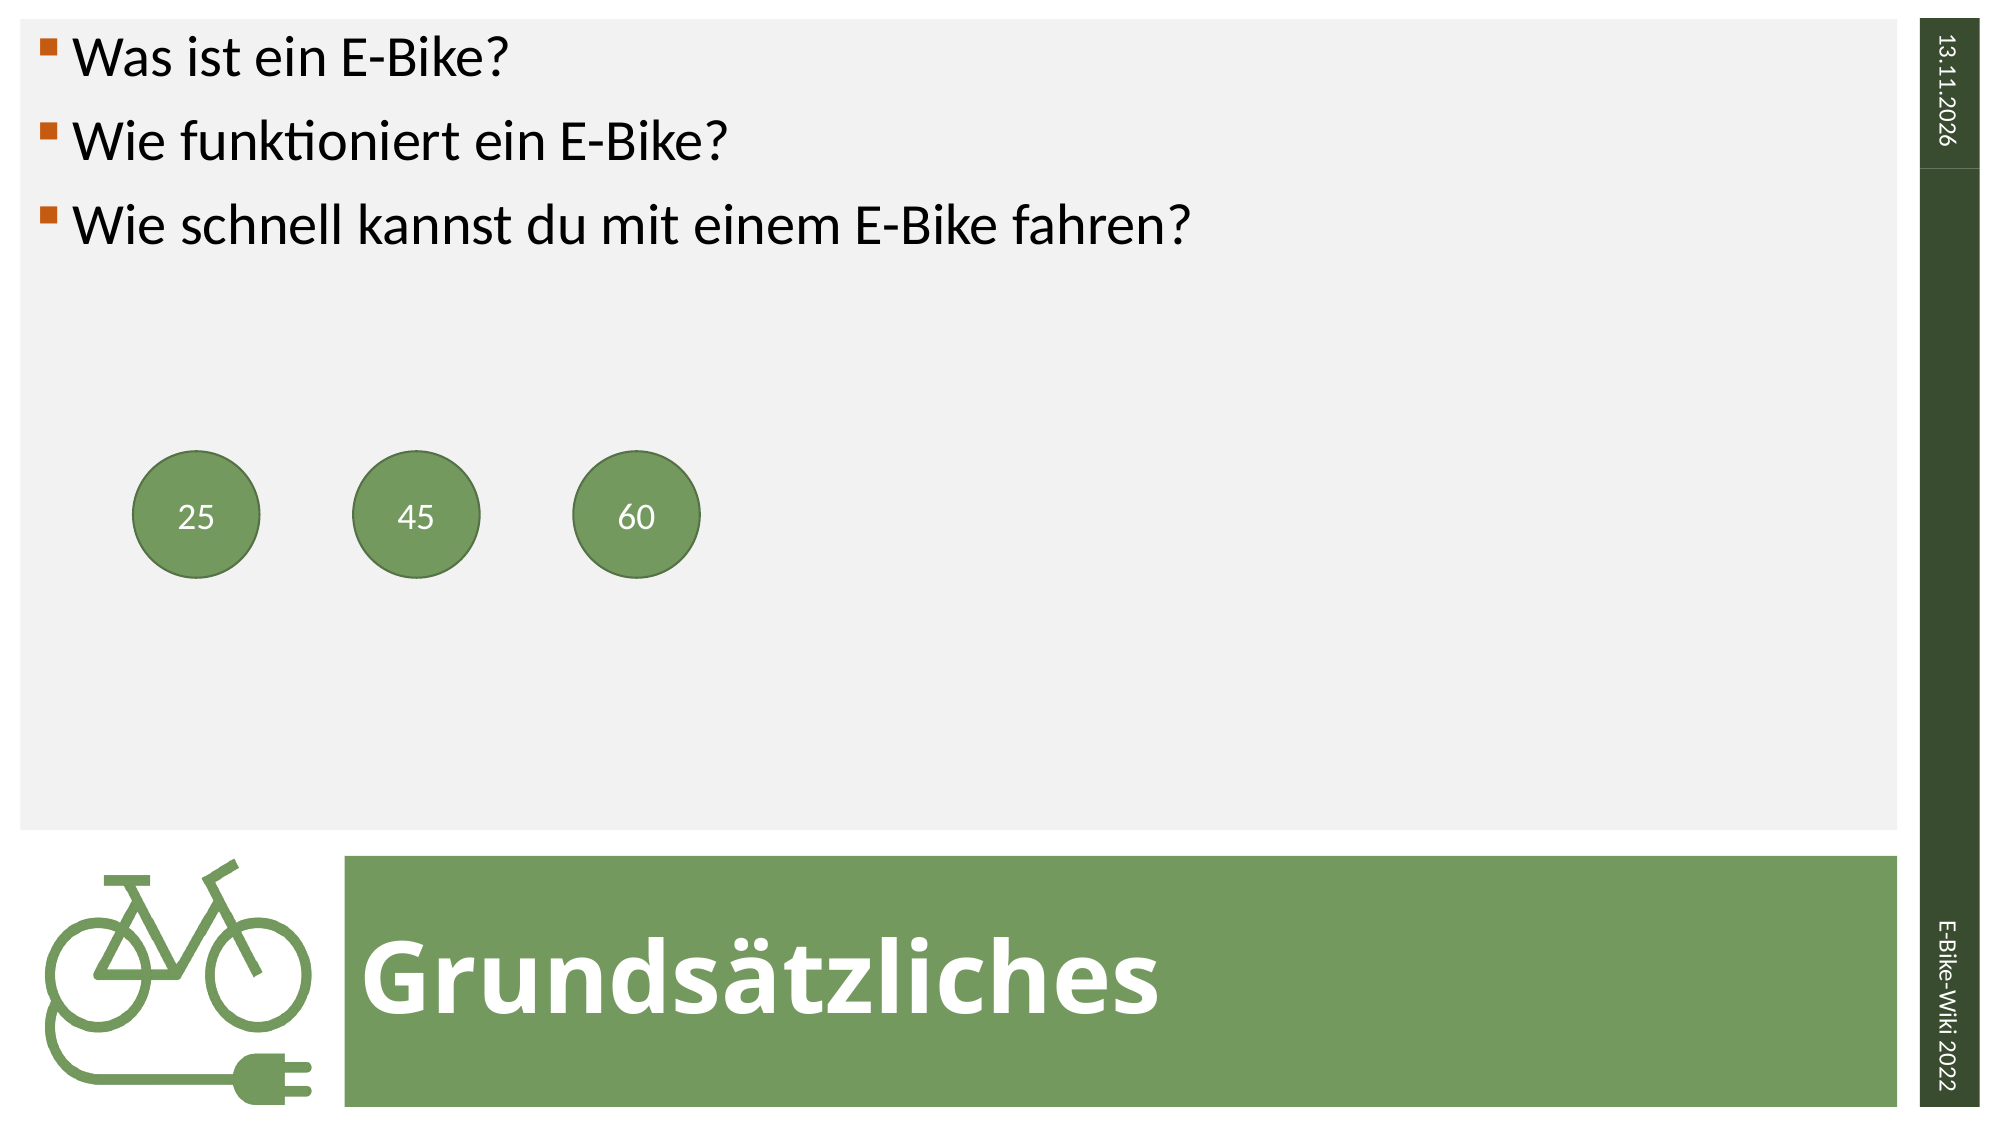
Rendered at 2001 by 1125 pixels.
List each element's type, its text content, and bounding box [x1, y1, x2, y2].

title Grundsätzliches [344, 855, 1898, 1107]
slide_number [1919, 18, 1980, 168]
picture [22, 831, 334, 1125]
text_box 25 [131, 450, 261, 579]
text_box 45 [352, 450, 481, 579]
list Was ist ein E-Bike? Wie funktioniert ein E-Bike? Wie schnell kannst du mit einem E-Bike fahren? [20, 19, 1898, 831]
text_box 60 [572, 450, 701, 579]
footer E-Bike-Wiki 2022 [1919, 168, 1980, 1107]
